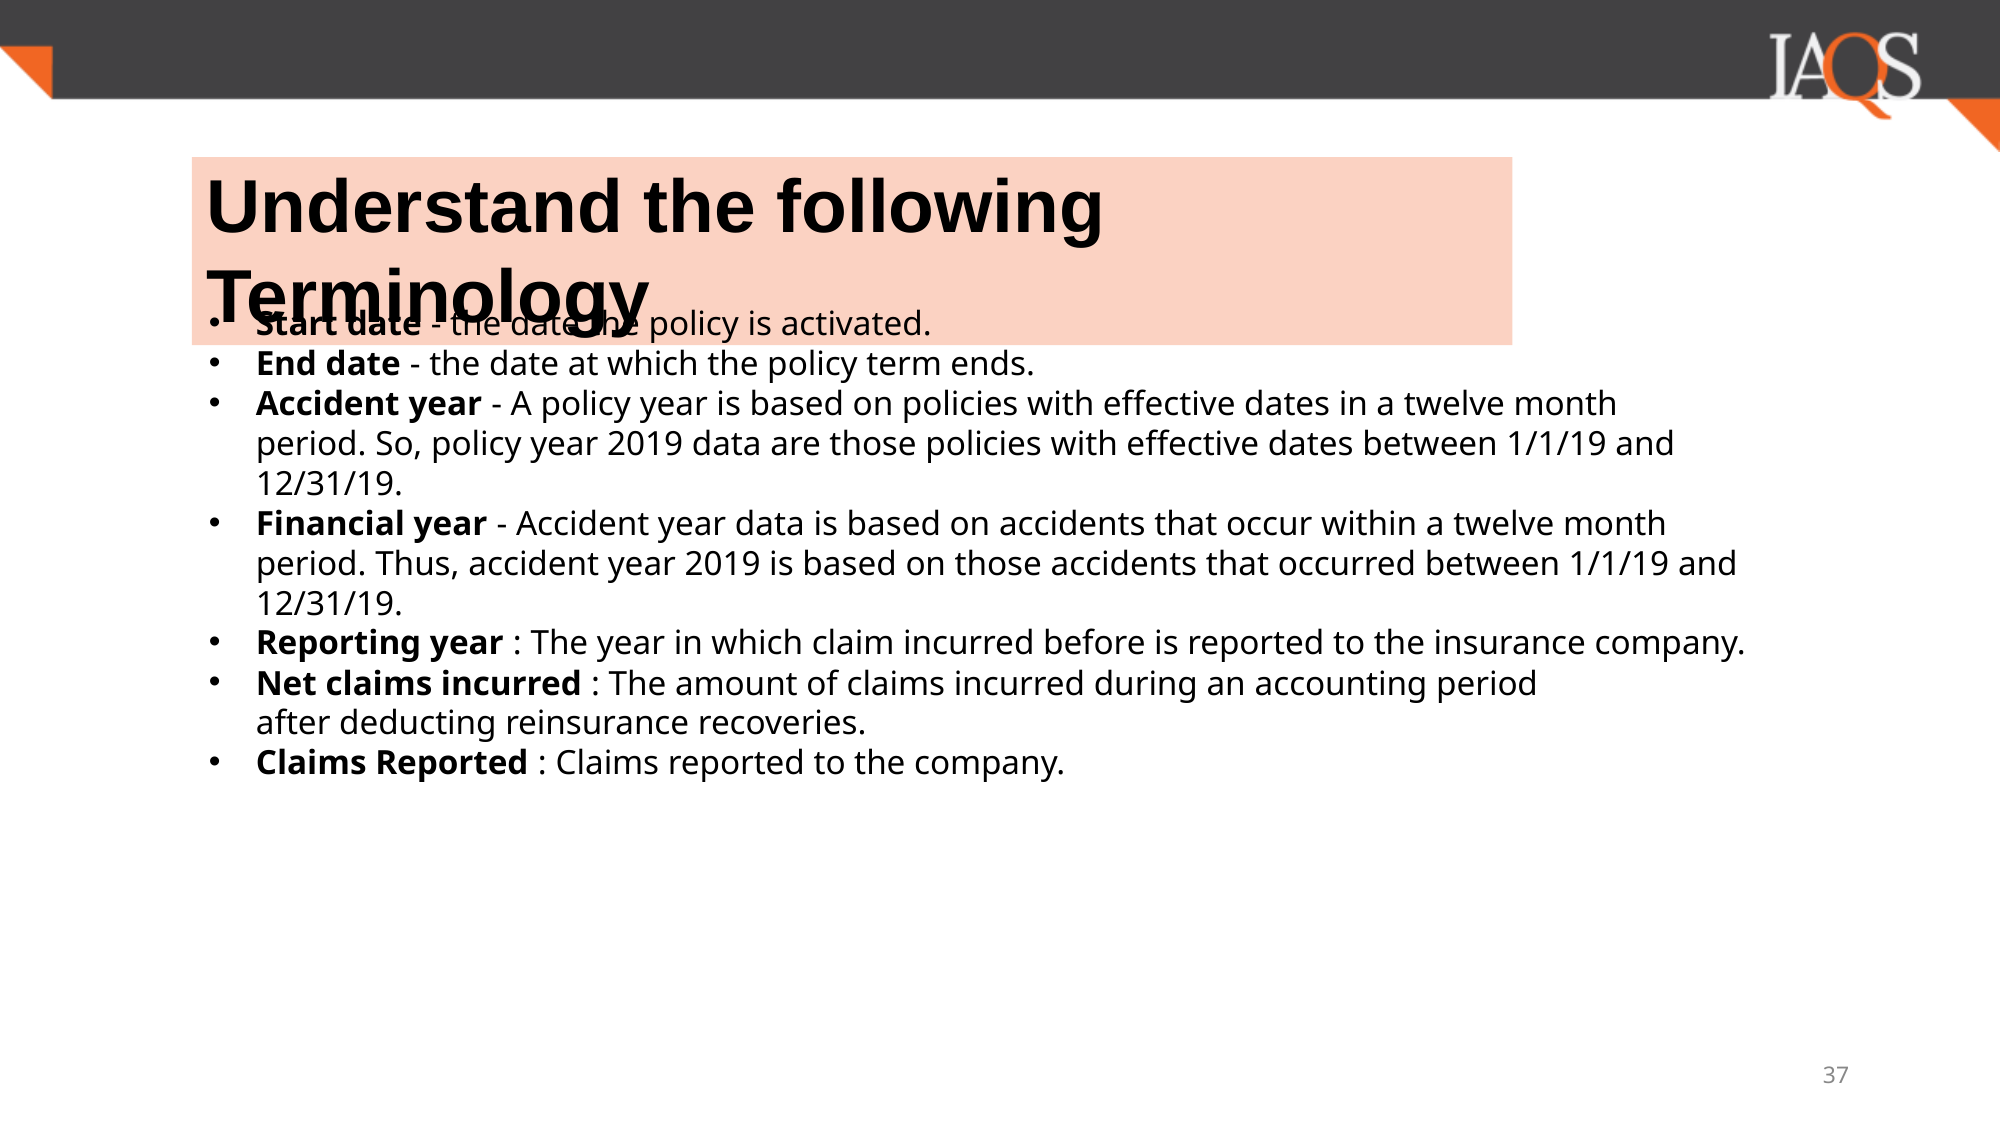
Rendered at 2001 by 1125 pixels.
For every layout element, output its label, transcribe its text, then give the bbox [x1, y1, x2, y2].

title Understand the following Terminology [191, 157, 1513, 346]
picture [0, 0, 2000, 152]
text_box Start date - the date the policy is activated. End date - the date at which the policy term ends. Accident year - A policy year is based on policies with effective dates in a twelve month period. So, policy year 2019 data are those policies with effective dates between 1/1/19 and 12/31/19. Financial year - Accident year data is based on accidents that occur within a twelve month period. Thus, accident year 2019 is based on those accidents that occurred between 1/1/19 and 12/31/19. Reporting year : The year in which claim incurred before is reported to the insurance company. Net claims incurred : The amount of claims incurred during an accounting period after deducting reinsurance recoveries. Claims Reported : Claims reported to the company. [206, 299, 1775, 782]
slide_number ‹#› [1820, 1057, 1857, 1125]
